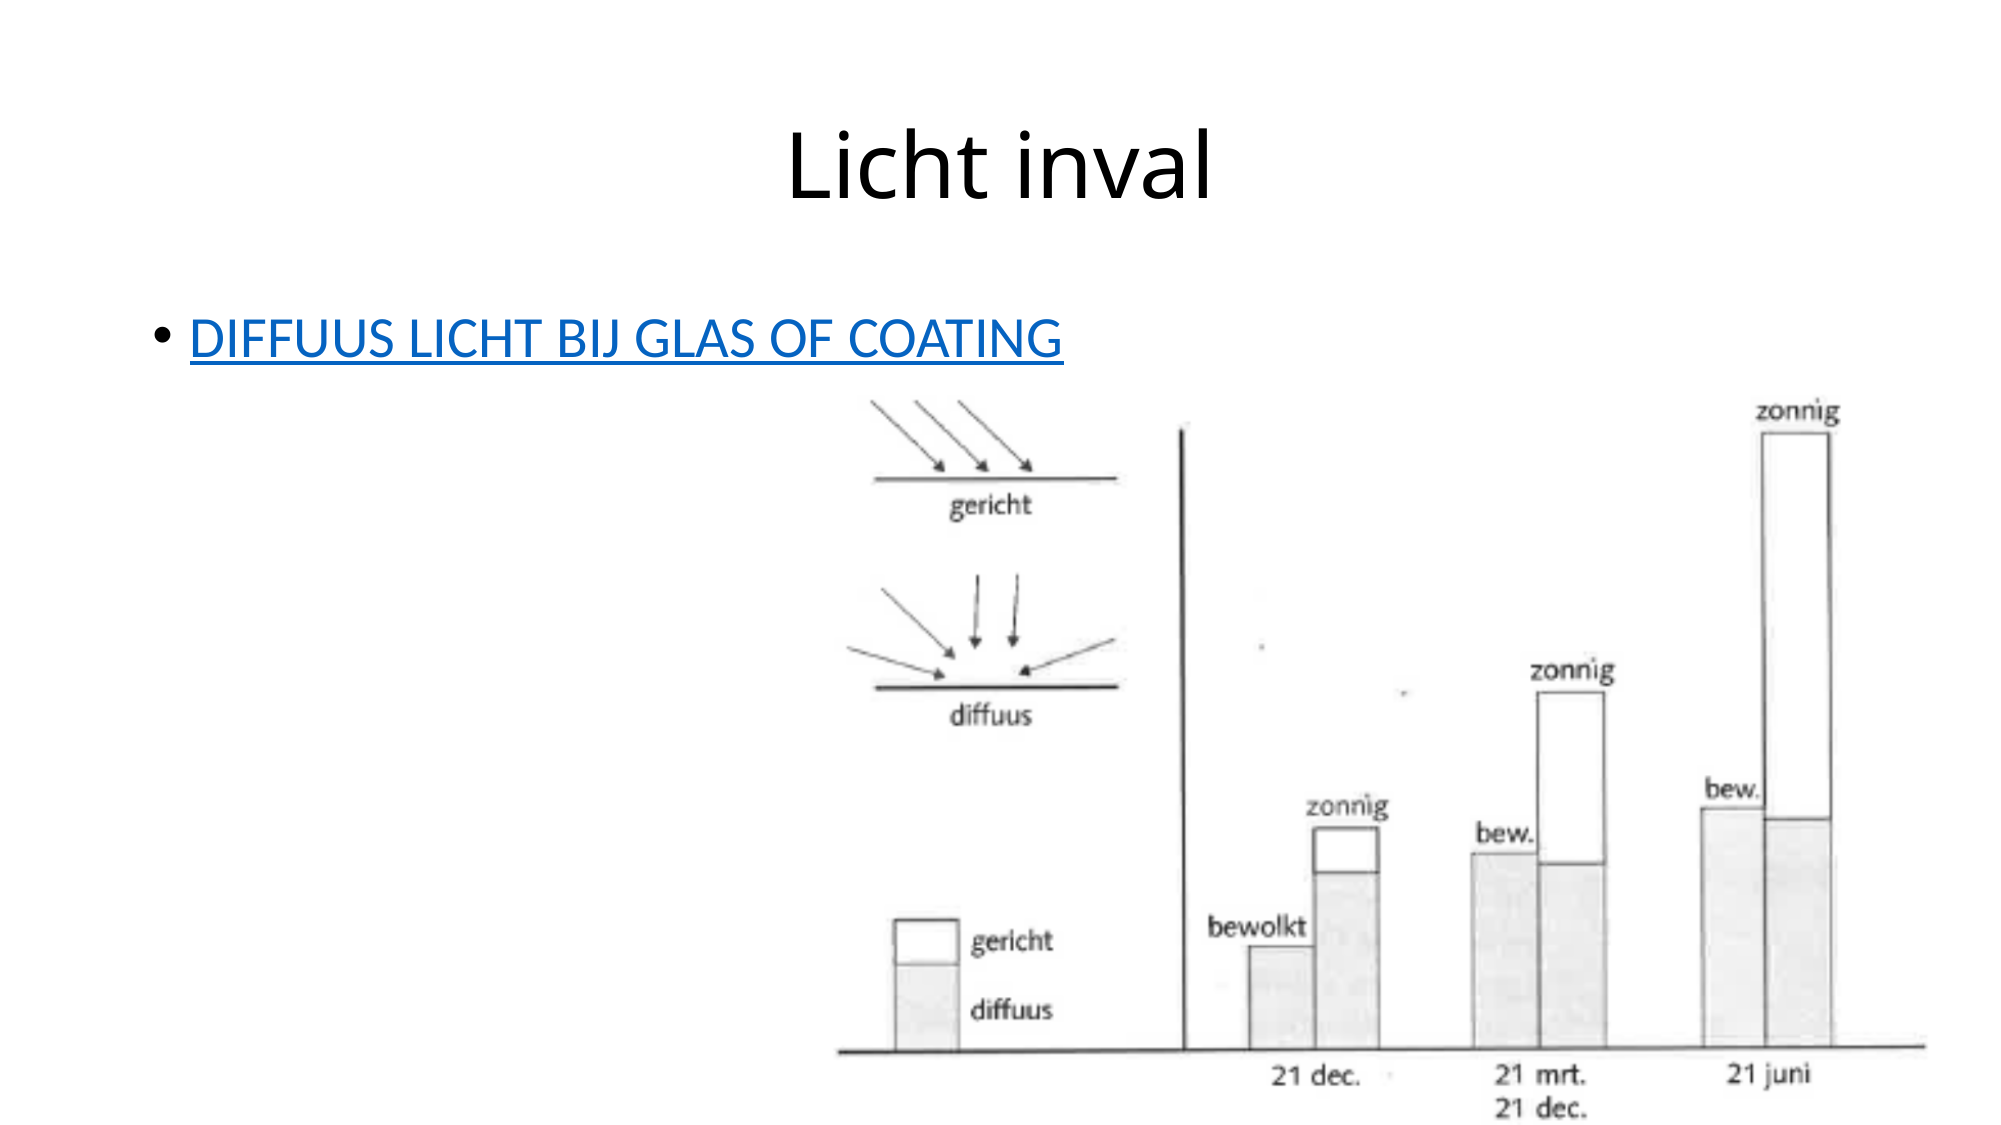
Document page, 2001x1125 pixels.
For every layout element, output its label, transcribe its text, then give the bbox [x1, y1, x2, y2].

list DIFFUUS LICHT BIJ GLAS OF COATING [137, 299, 1863, 1014]
picture [831, 374, 1930, 1125]
title Licht inval [137, 59, 1863, 278]
